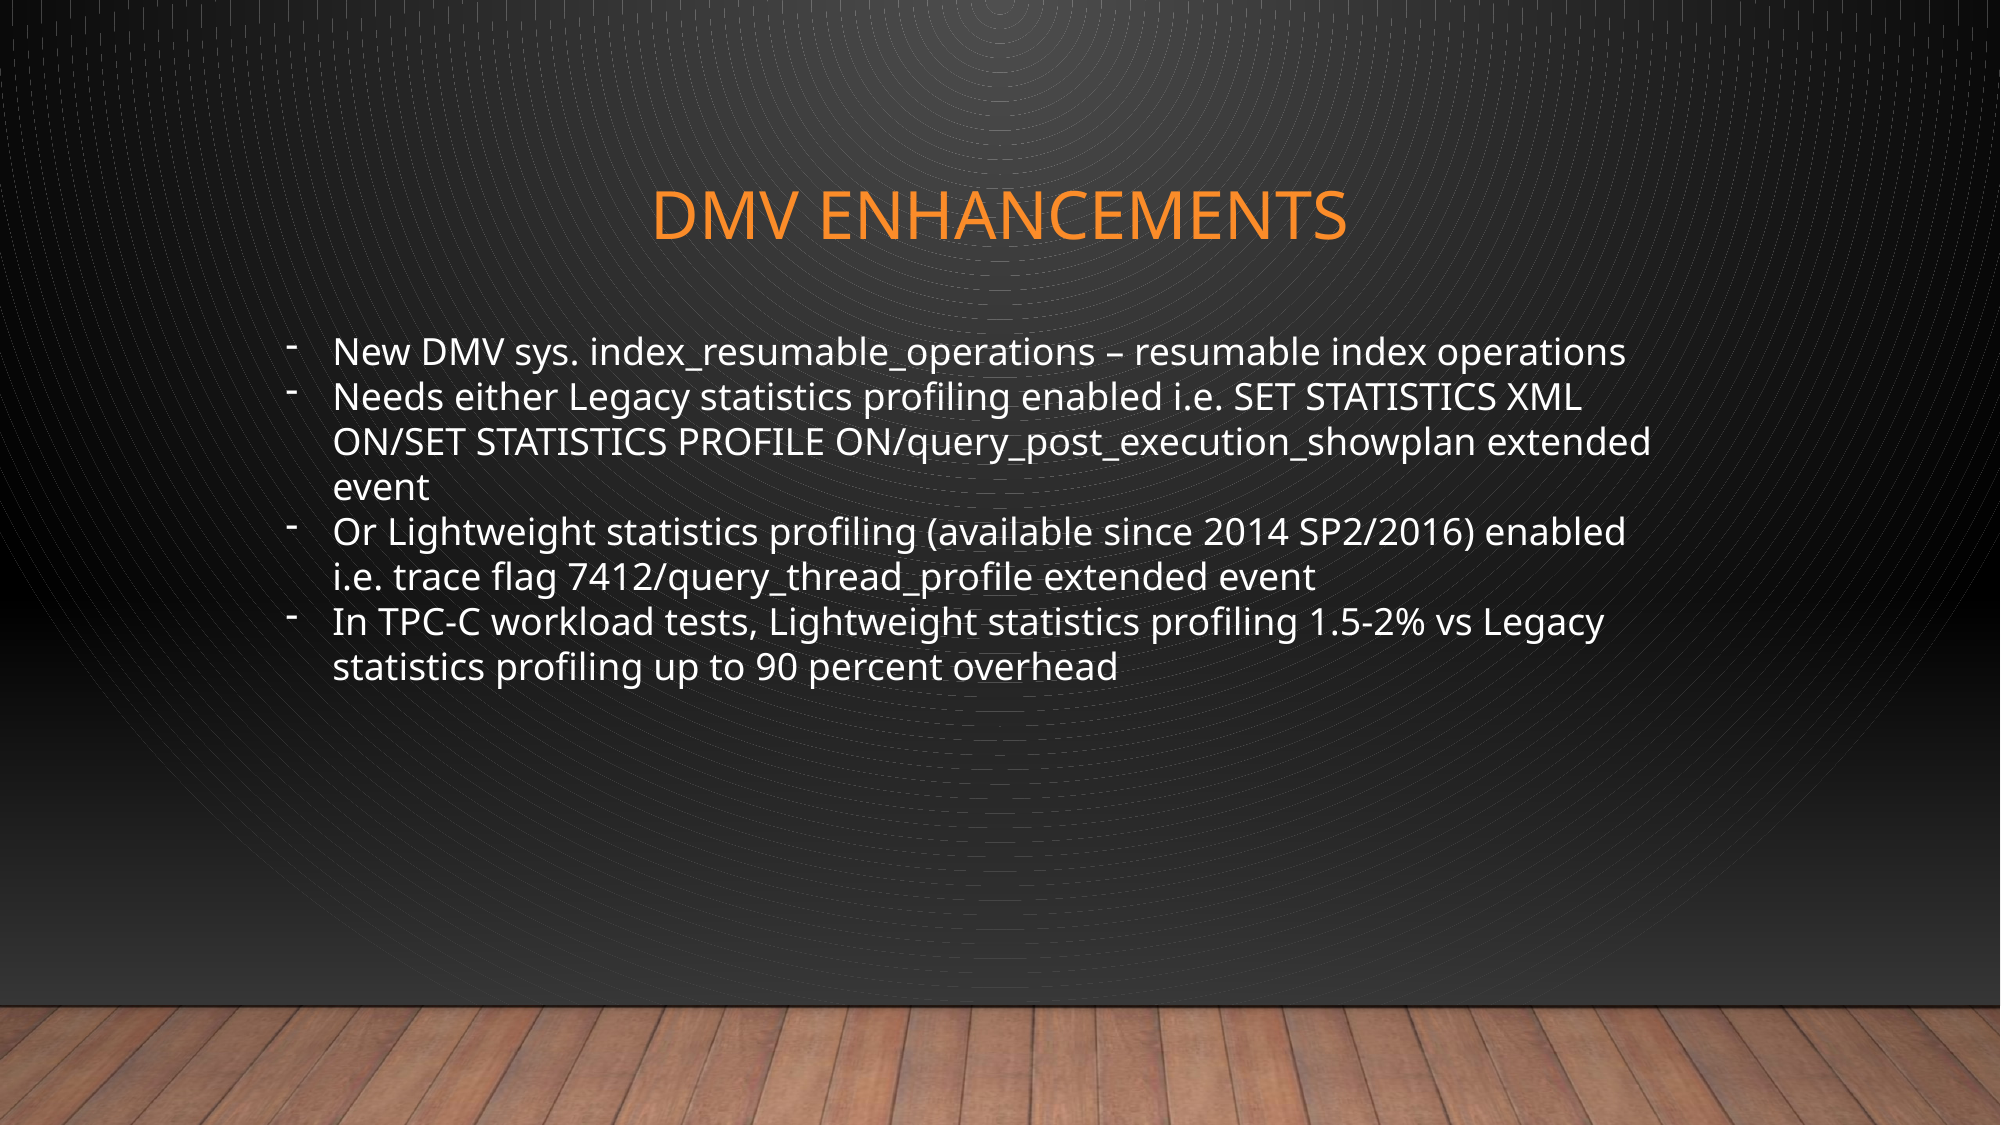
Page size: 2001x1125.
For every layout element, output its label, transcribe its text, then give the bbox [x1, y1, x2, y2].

title DMV ENHANCEMENTS [238, 131, 1763, 305]
text_box New DMV sys. index_resumable_operations – resumable index operations Needs either Legacy statistics profiling enabled i.e. SET STATISTICS XML ON/SET STATISTICS PROFILE ON/query_post_execution_showplan extended event Or Lightweight statistics profiling (available since 2014 SP2/2016) enabled i.e. trace flag 7412/query_thread_profile extended event In TPC-C workload tests, Lightweight statistics profiling 1.5-2% vs Legacy statistics profiling up to 90 percent overhead [270, 320, 1693, 695]
picture [0, 1005, 2000, 1125]
